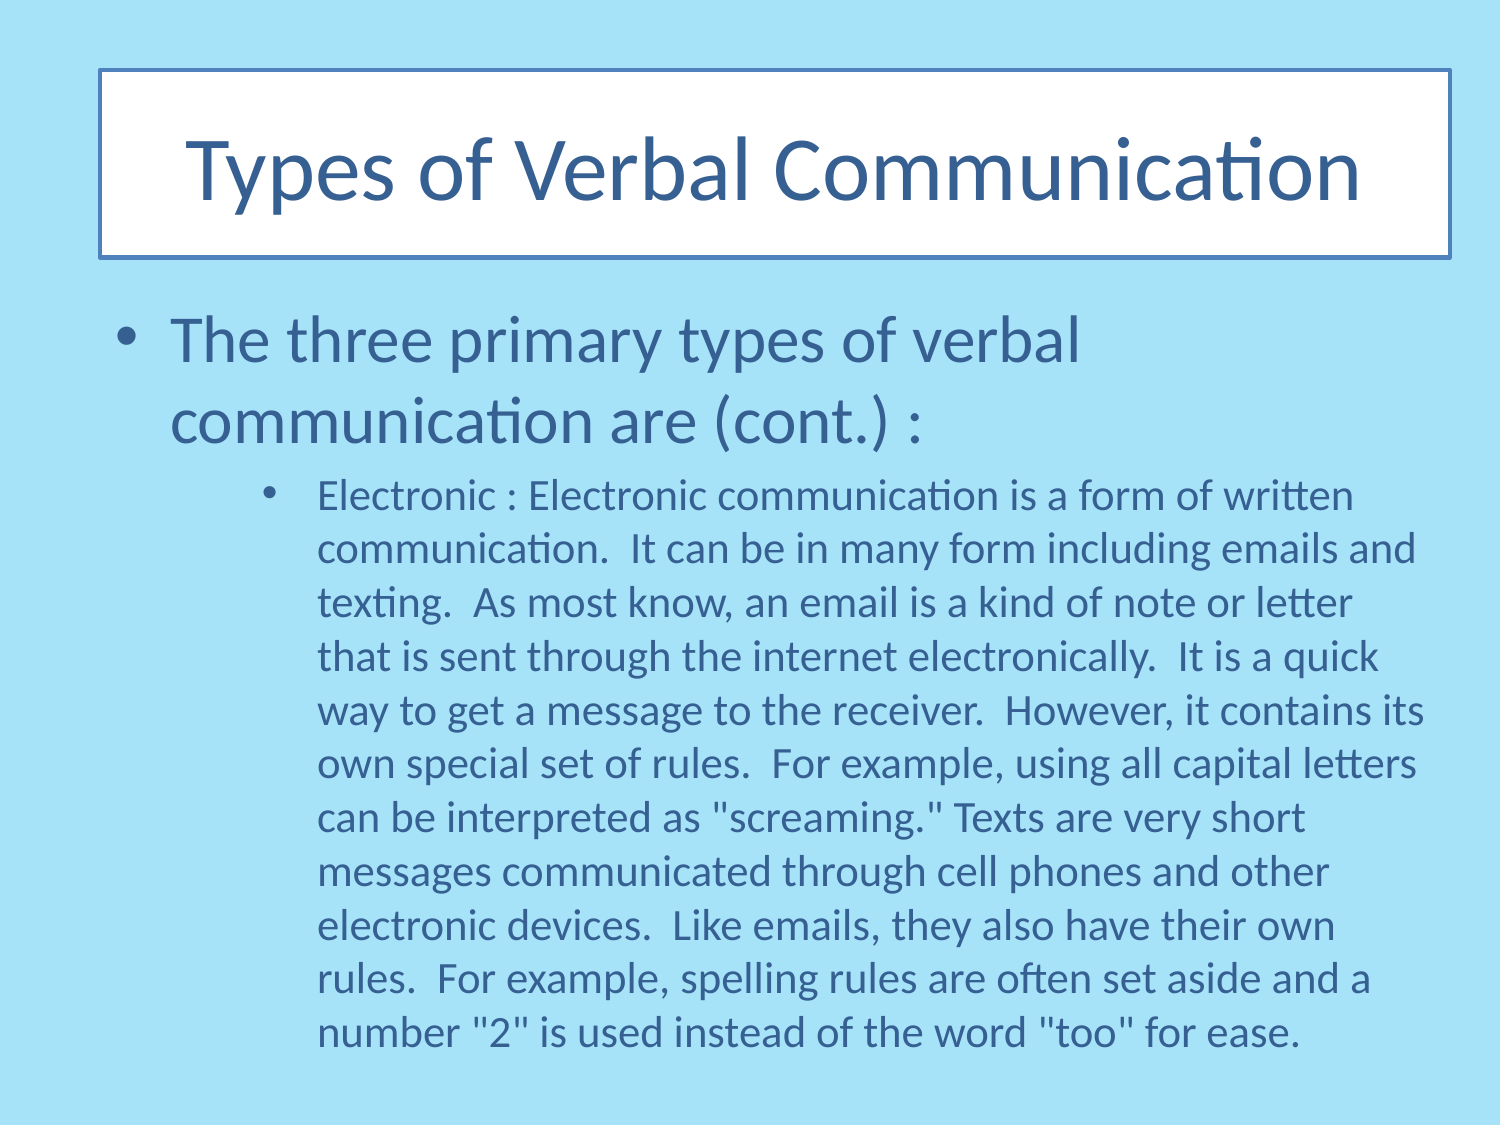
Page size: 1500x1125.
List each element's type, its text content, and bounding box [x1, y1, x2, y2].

text_box The three primary types of verbal communication are (cont.) : Electronic : Electronic communication is a form of written communication. It can be in many form including emails and texting. As most know, an email is a kind of note or letter that is sent through the internet electronically. It is a quick way to get a message to the receiver. However, it contains its own special set of rules. For example, using all capital letters can be interpreted as "screaming." Texts are very short messages communicated through cell phones and other electronic devices. Like emails, they also have their own rules. For example, spelling rules are often set aside and a number "2" is used instead of the word "too" for ease. [99, 287, 1450, 1113]
text_box Types of Verbal Communication [98, 68, 1452, 260]
